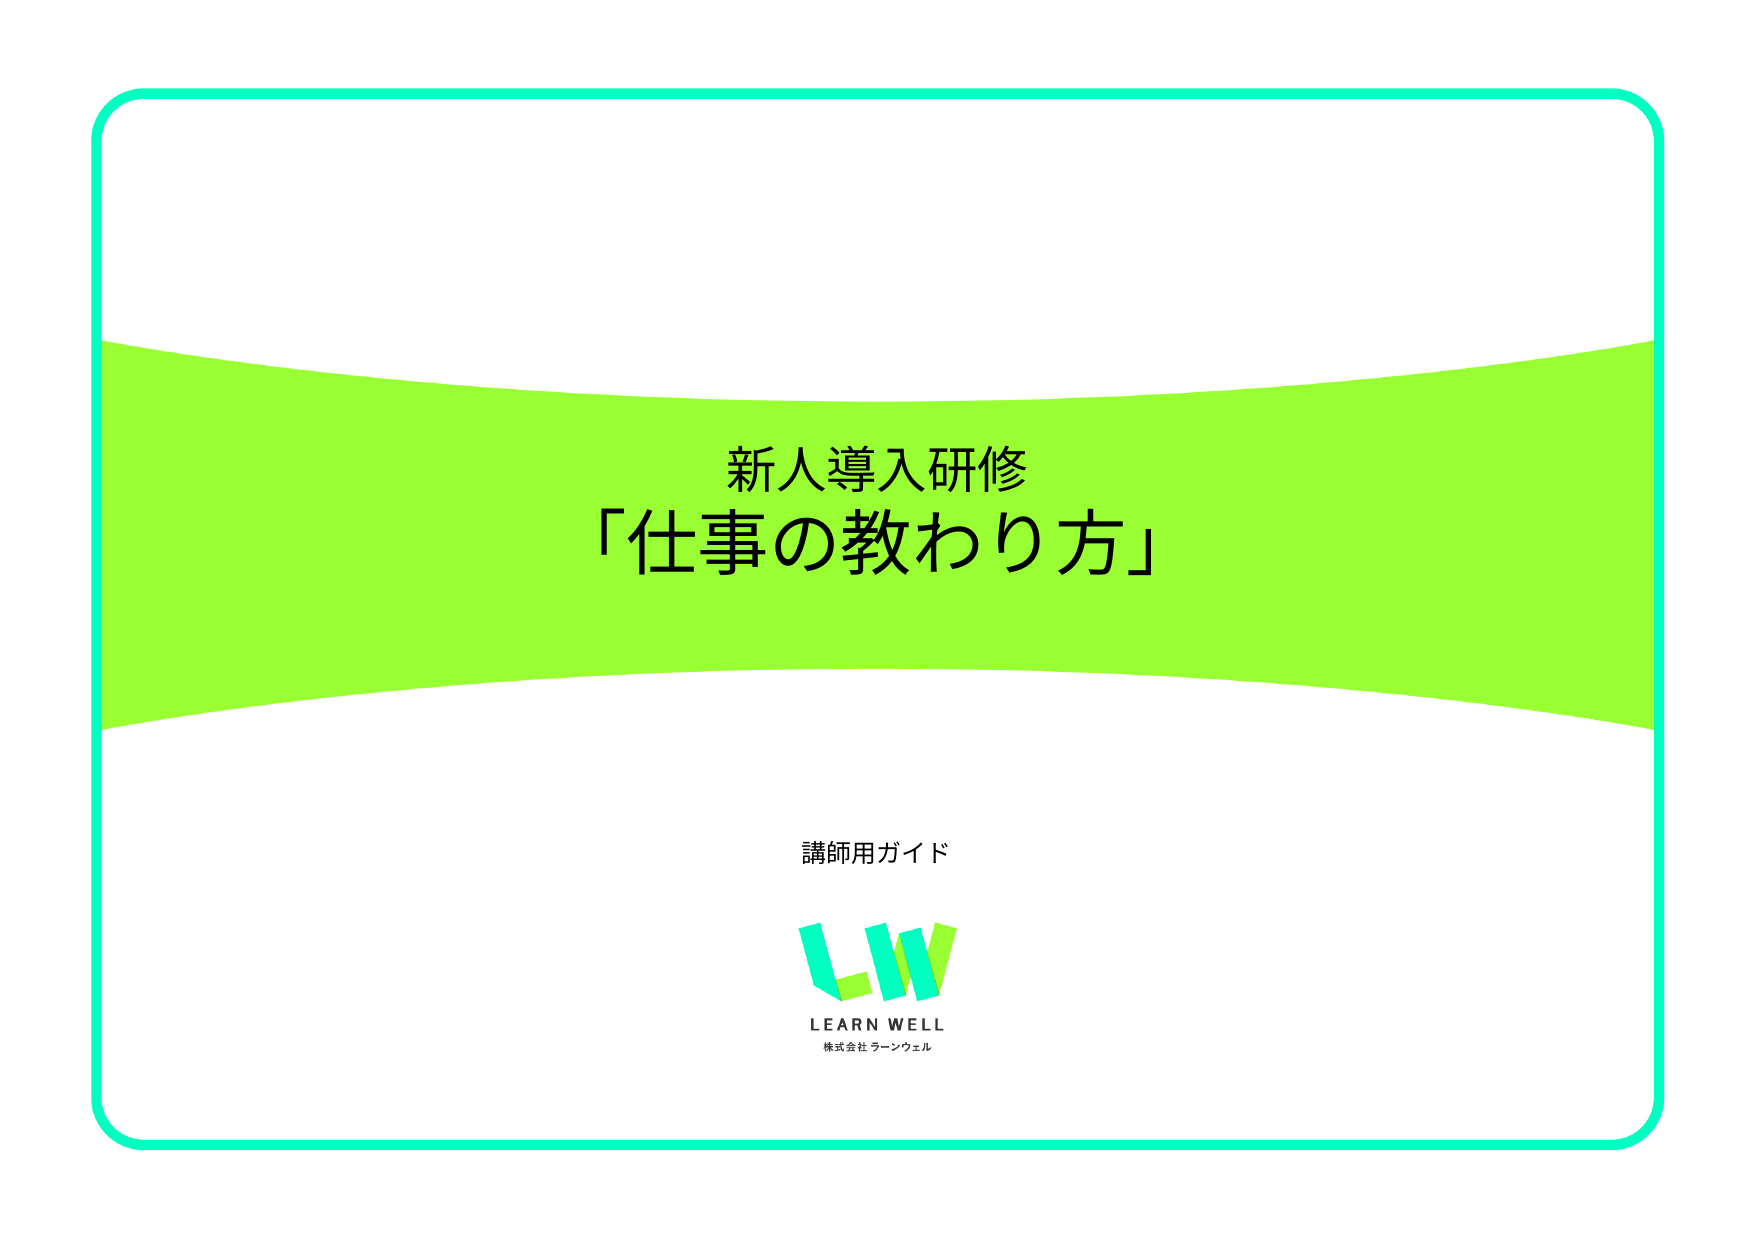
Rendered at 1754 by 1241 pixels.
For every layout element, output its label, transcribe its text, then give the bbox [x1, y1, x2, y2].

picture [0, 0, 1754, 1241]
title 新人導入研修 「仕事の教わり方」 [131, 430, 1622, 592]
text_box 講師用ガイド [786, 830, 967, 875]
